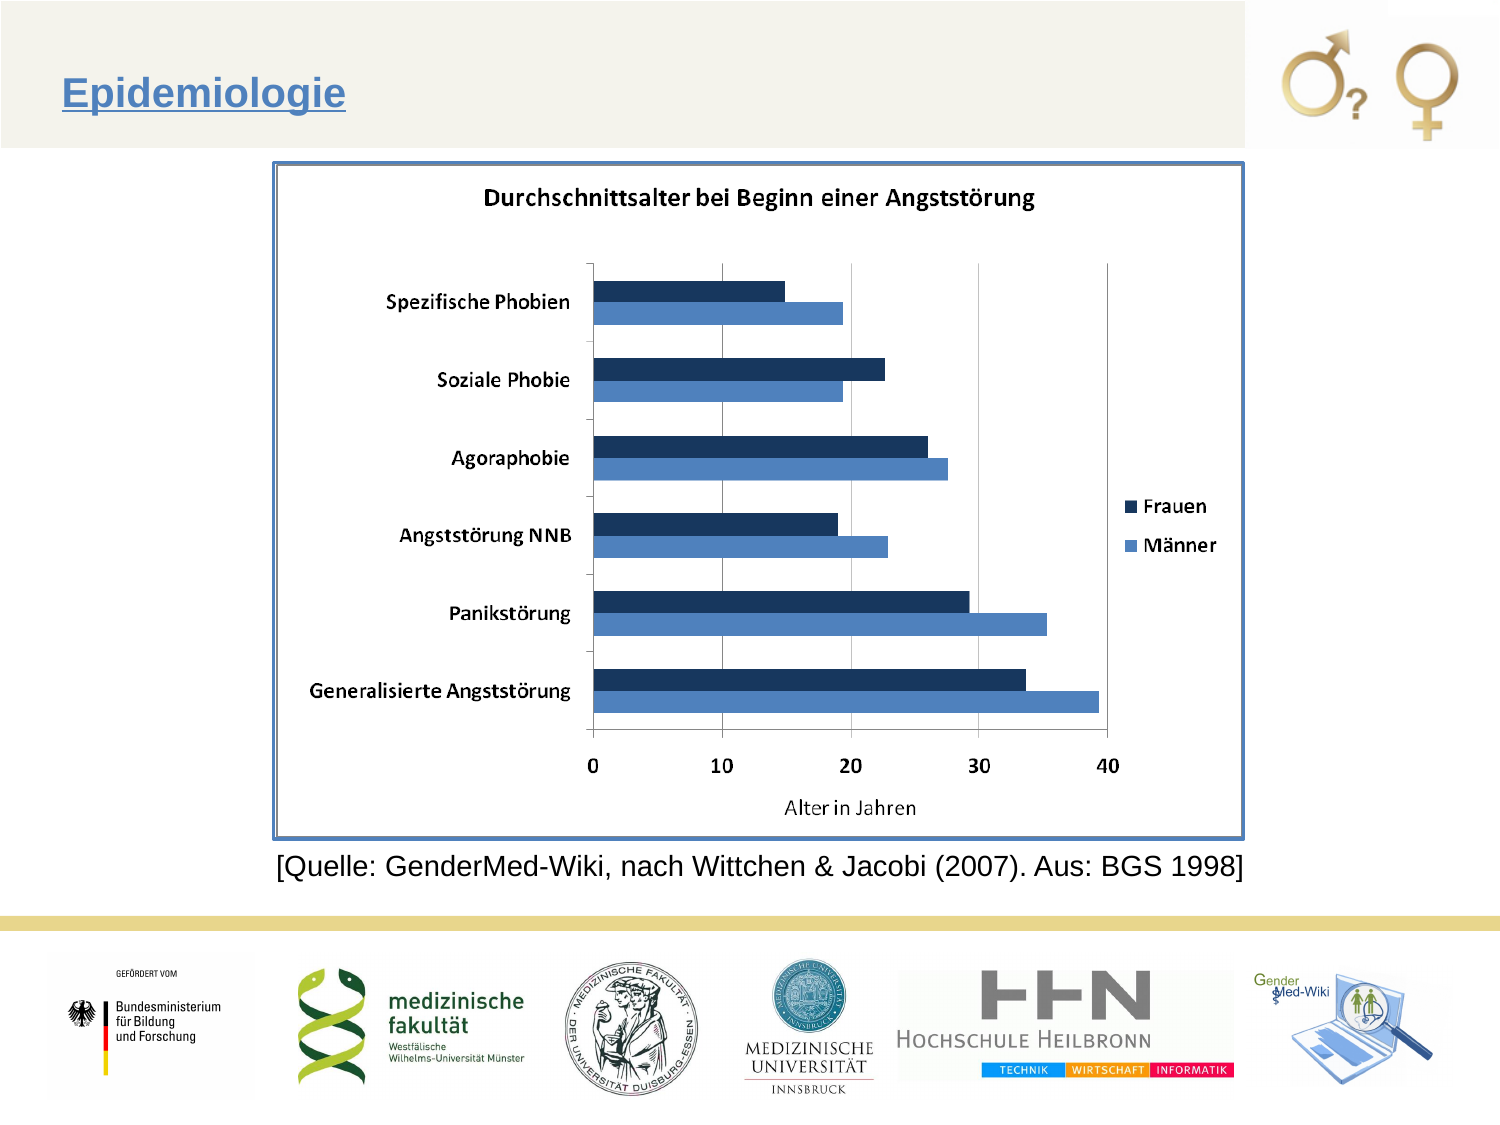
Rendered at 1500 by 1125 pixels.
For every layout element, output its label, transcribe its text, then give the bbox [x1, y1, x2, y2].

picture [298, 952, 1234, 1100]
picture [47, 952, 255, 1100]
text_box Epidemiologie [46, 58, 1184, 124]
text_box [Quelle: GenderMed-Wiki, nach Wittchen & Jacobi (2007). Aus: BGS 1998] [246, 839, 1261, 890]
picture [1245, 0, 1500, 149]
picture [1246, 965, 1453, 1087]
picture [274, 163, 1243, 838]
